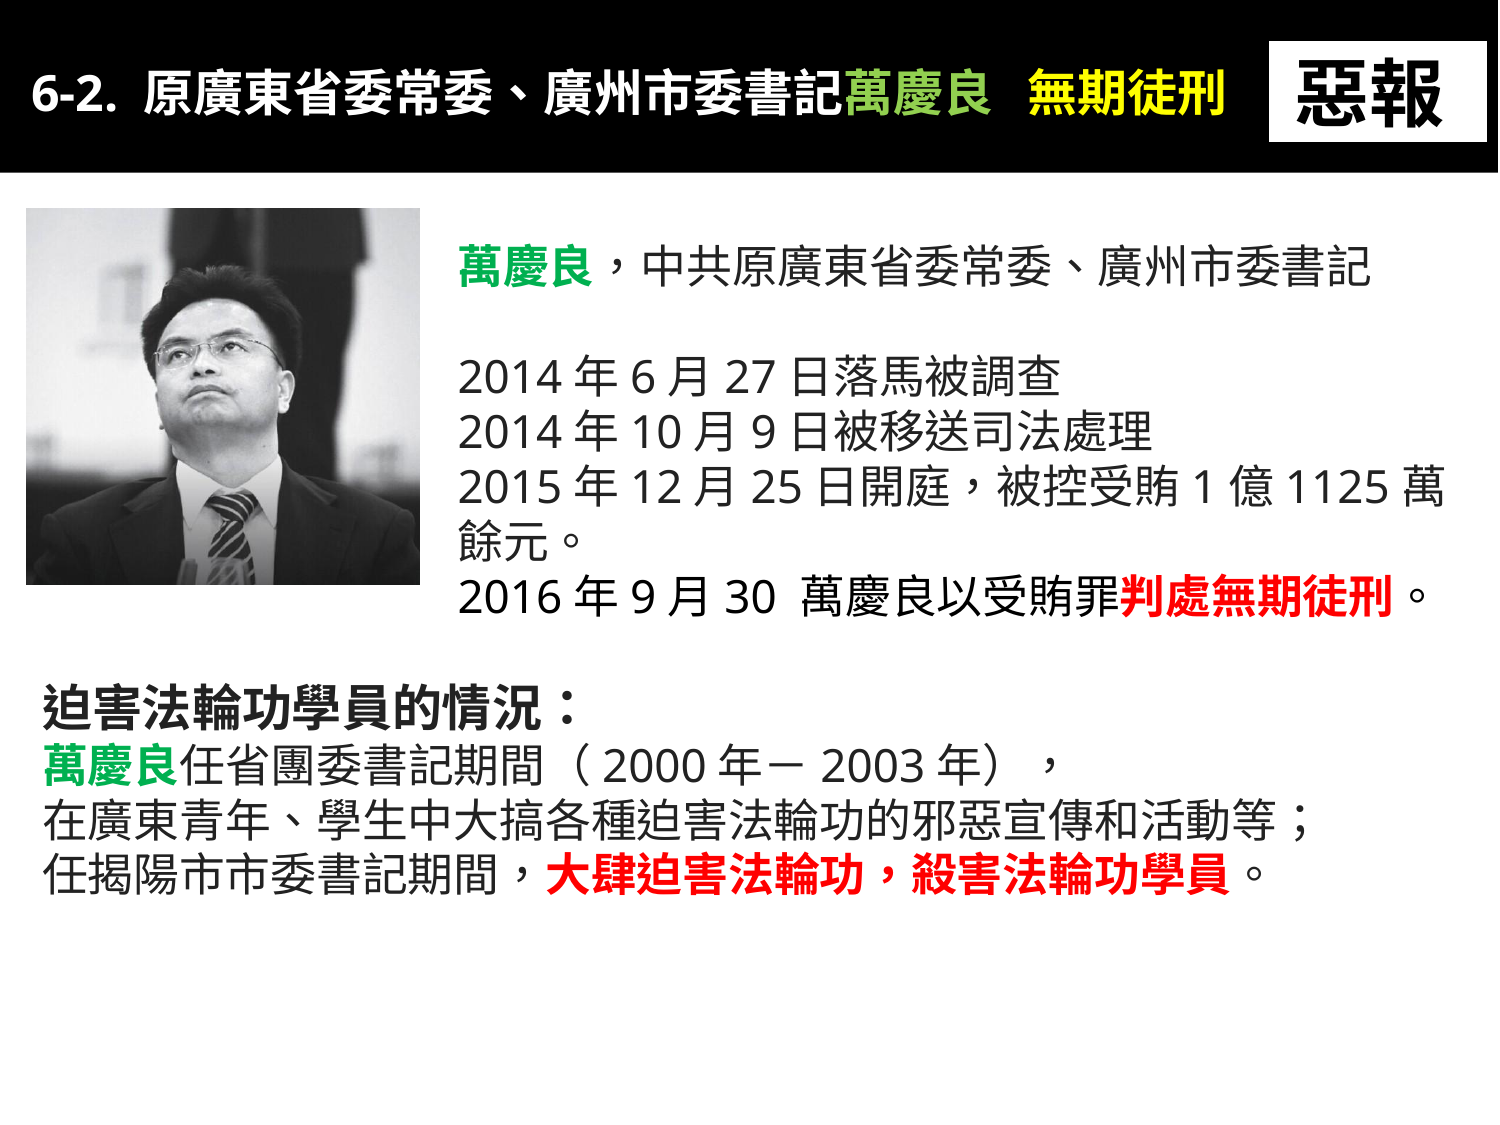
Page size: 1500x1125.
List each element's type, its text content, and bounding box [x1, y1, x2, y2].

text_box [0, 0, 1499, 173]
text_box 萬慶良，中共原廣東省委常委、廣州市委書記 2014年6月27日落馬被調查 2014年10月9日被移送司法處理 2015年12月25日開庭，被控受賄1億1125萬餘元。 2016年9月30 萬慶良以受賄罪判處無期徒刑。 [442, 230, 1485, 630]
text_box 迫害法輪功學員的情況： 萬慶良任省團委書記期間（2000年－2003年）， 在廣東青年、學生中大搞各種迫害法輪功的邪惡宣傳和活動等； 任揭陽市市委書記期間，大肆迫害法輪功，殺害法輪功學員。 [27, 668, 1471, 909]
picture [26, 207, 420, 586]
